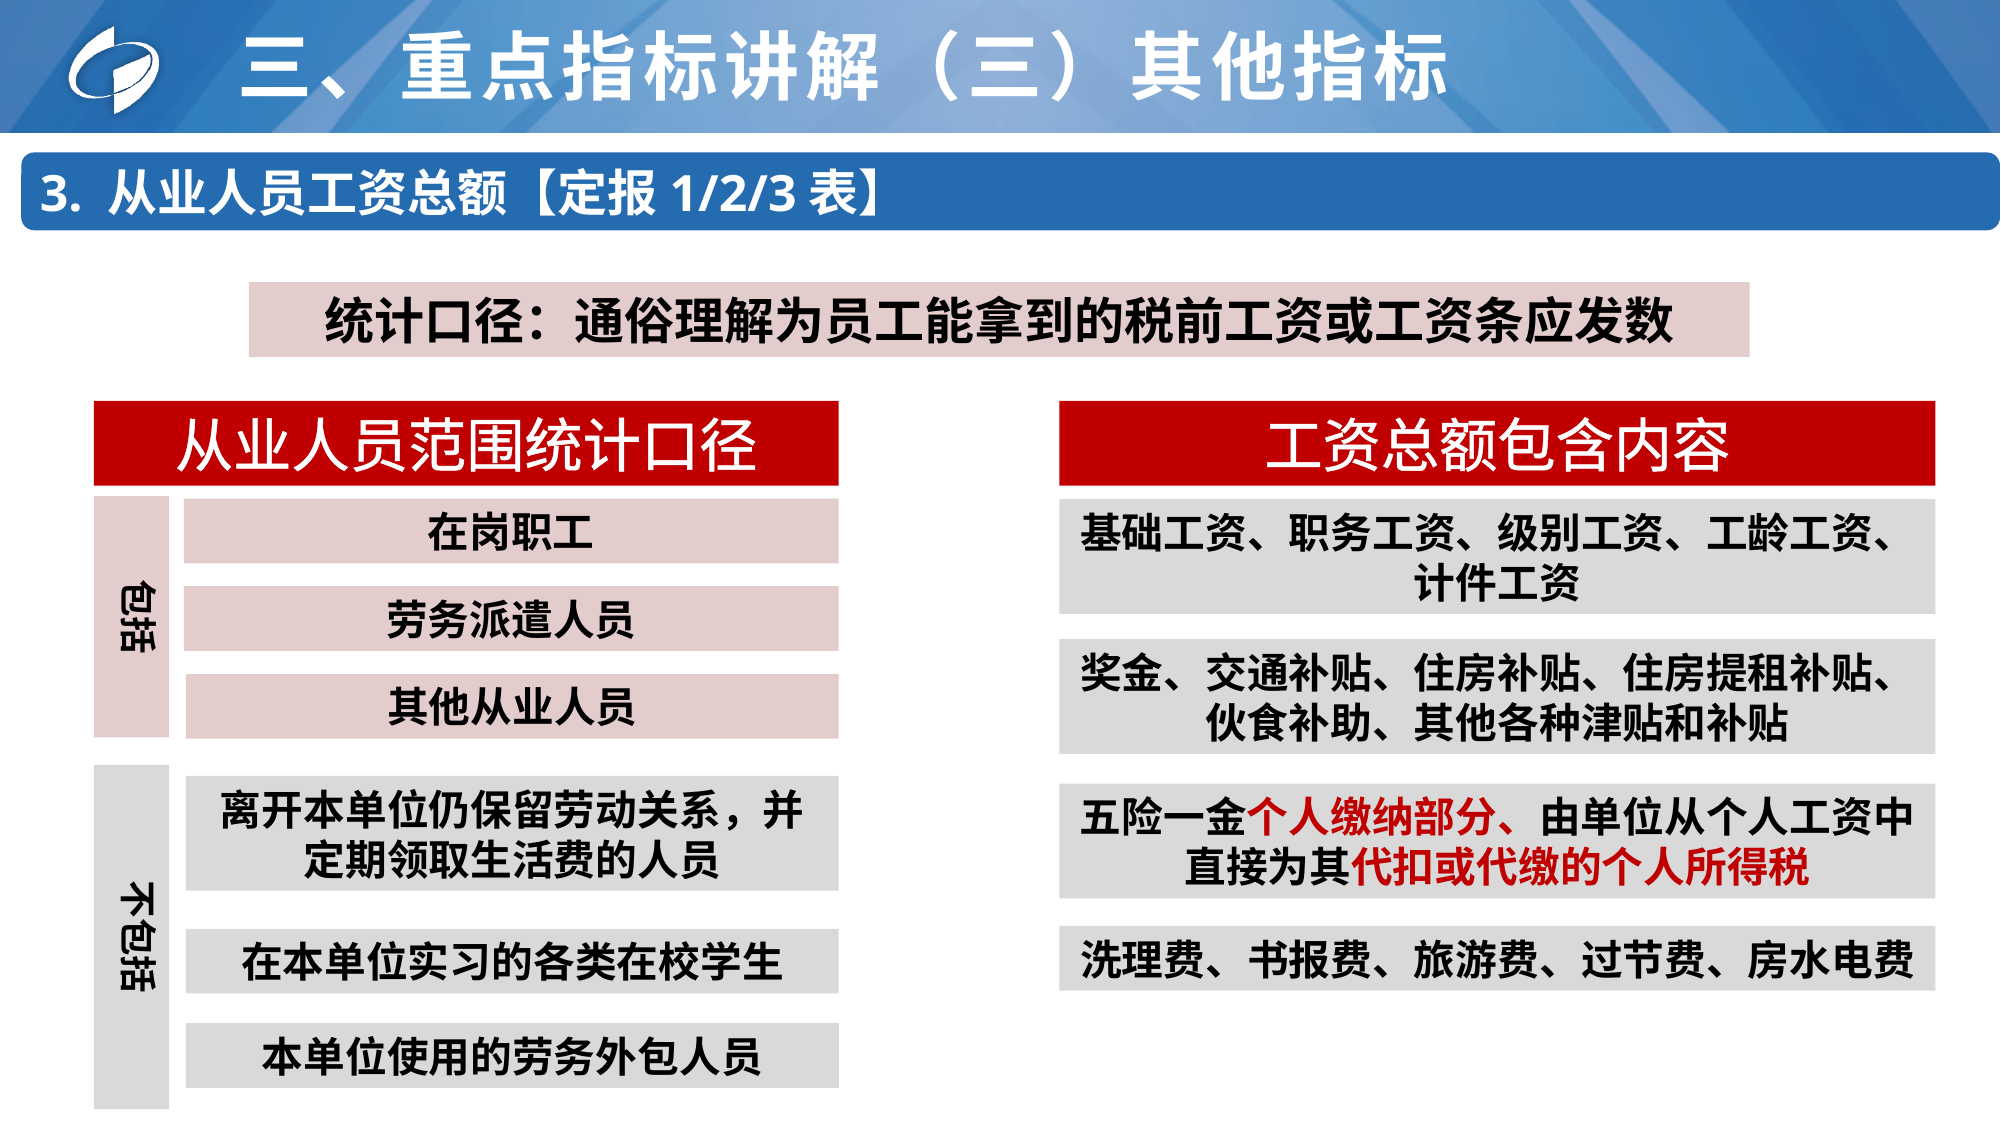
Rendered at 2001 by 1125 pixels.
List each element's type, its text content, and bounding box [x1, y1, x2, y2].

text_box 从业人员范围统计口径 [93, 400, 839, 486]
text_box 五险一金个人缴纳部分、由单位从个人工资中直接为其代扣或代缴的个人所得税 [1059, 783, 1936, 899]
text_box 奖金、交通补贴、住房补贴、住房提租补贴、伙食补助、其他各种津贴和补贴 [1059, 639, 1936, 754]
text_box 其他从业人员 [185, 673, 839, 739]
text_box 不包括 [93, 764, 170, 1110]
text_box 3. 从业人员工资总额【定报1/2/3表】 [20, 151, 2000, 232]
text_box 统计口径：通俗理解为员工能拿到的税前工资或工资条应发数 [248, 282, 1750, 357]
text_box 本单位使用的劳务外包人员 [185, 1023, 839, 1088]
text_box 离开本单位仍保留劳动关系，并定期领取生活费的人员 [185, 775, 839, 891]
text_box 劳务派遣人员 [183, 586, 839, 651]
text_box 包括 [93, 496, 170, 738]
picture [0, 0, 2000, 133]
text_box 工资总额包含内容 [1059, 400, 1936, 486]
text_box 洗理费、书报费、旅游费、过节费、房水电费 [1059, 925, 1936, 991]
title 三、重点指标讲解（三）其他指标 [222, 21, 1951, 119]
text_box 在本单位实习的各类在校学生 [185, 928, 839, 994]
text_box 在岗职工 [183, 498, 839, 564]
text_box 基础工资、职务工资、级别工资、工龄工资、计件工资 [1059, 499, 1936, 614]
